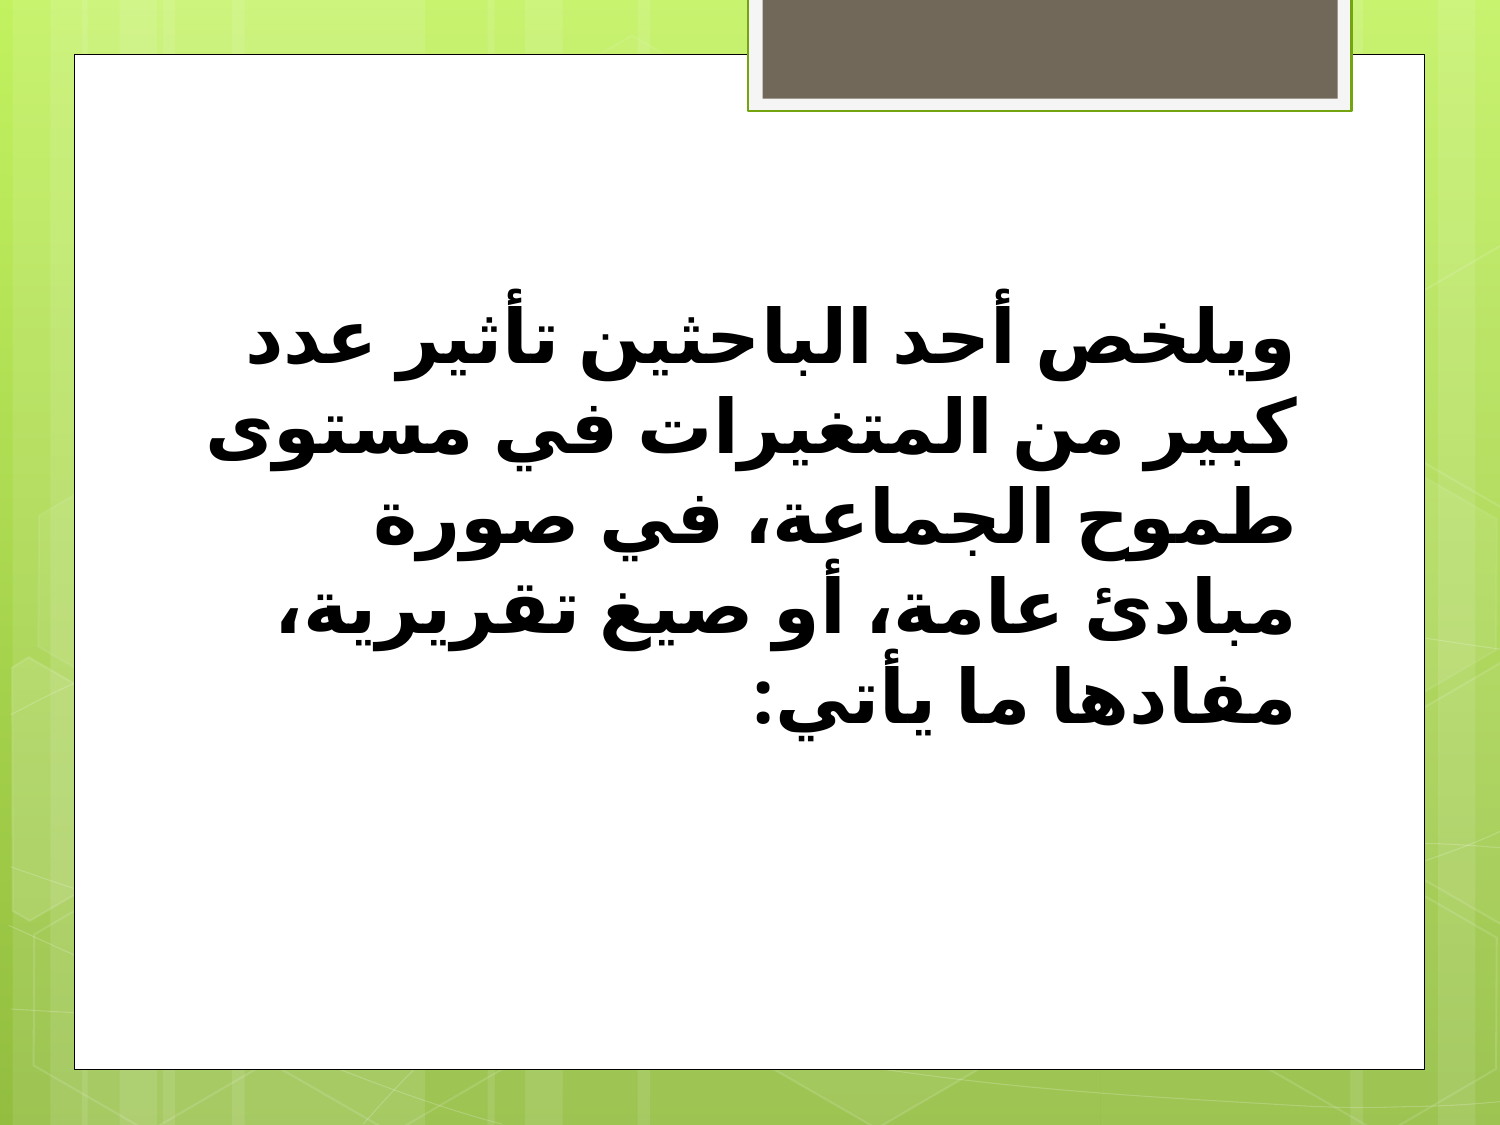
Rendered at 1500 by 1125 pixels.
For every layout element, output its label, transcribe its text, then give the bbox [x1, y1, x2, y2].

text_box ويلخص أحد الباحثين تأثير عدد كبير من المتغيرات في مستوى طموح الجماعة، في صورة مبادئ عامة، أو صيغ تقريرية، مفادها ما يأتي: [140, 281, 1313, 746]
